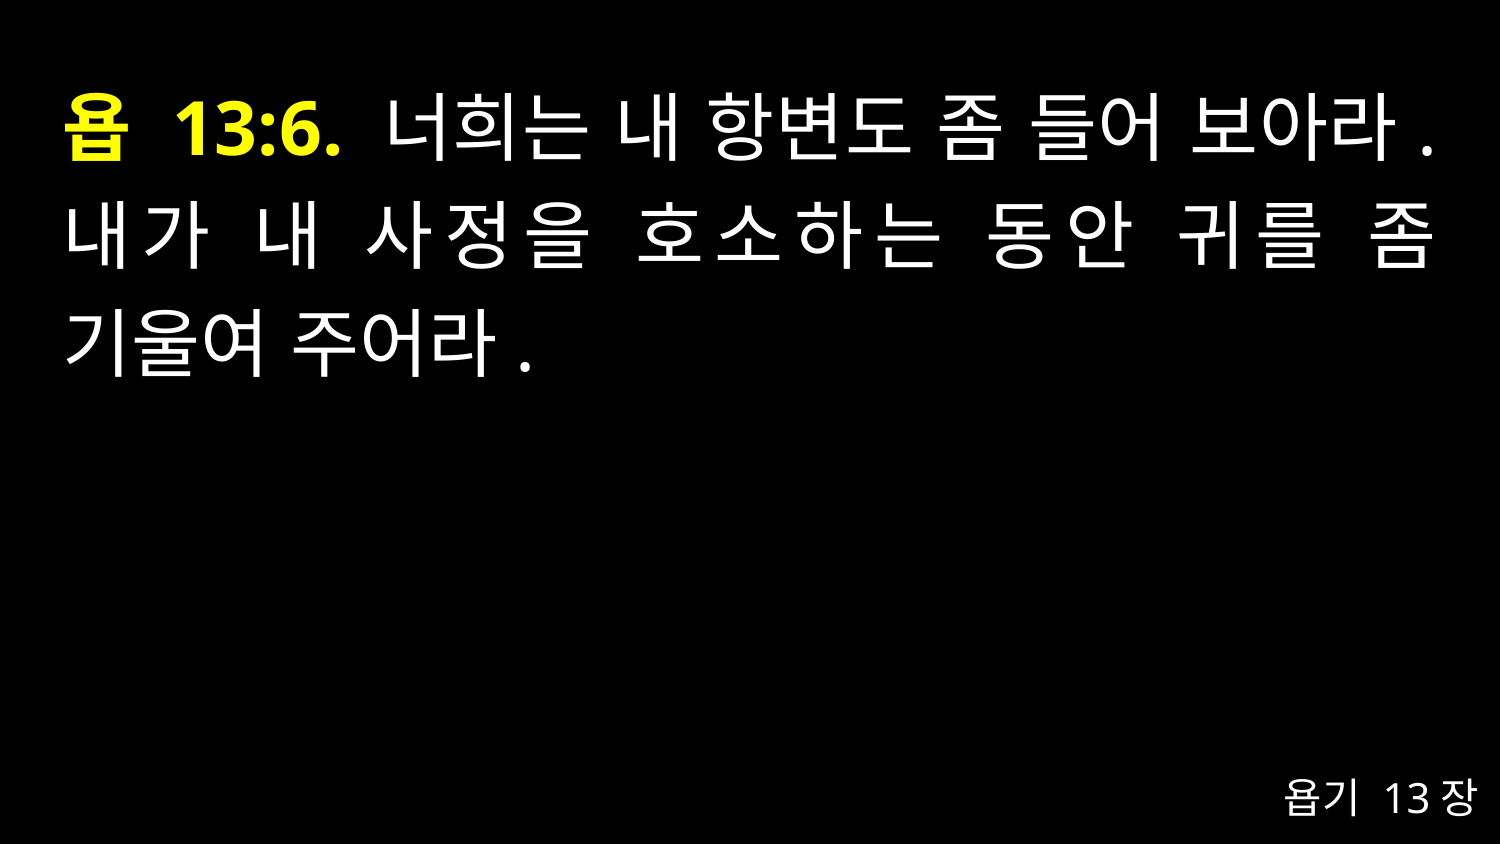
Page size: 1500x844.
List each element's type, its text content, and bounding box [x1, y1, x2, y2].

subtitle 욥기 13장 [916, 770, 1500, 844]
title 욥 13:6. 너희는 내 항변도 좀 들어 보아라. 내가 내 사정을 호소하는 동안 귀를 좀 기울여 주어라. [0, 0, 1500, 844]
